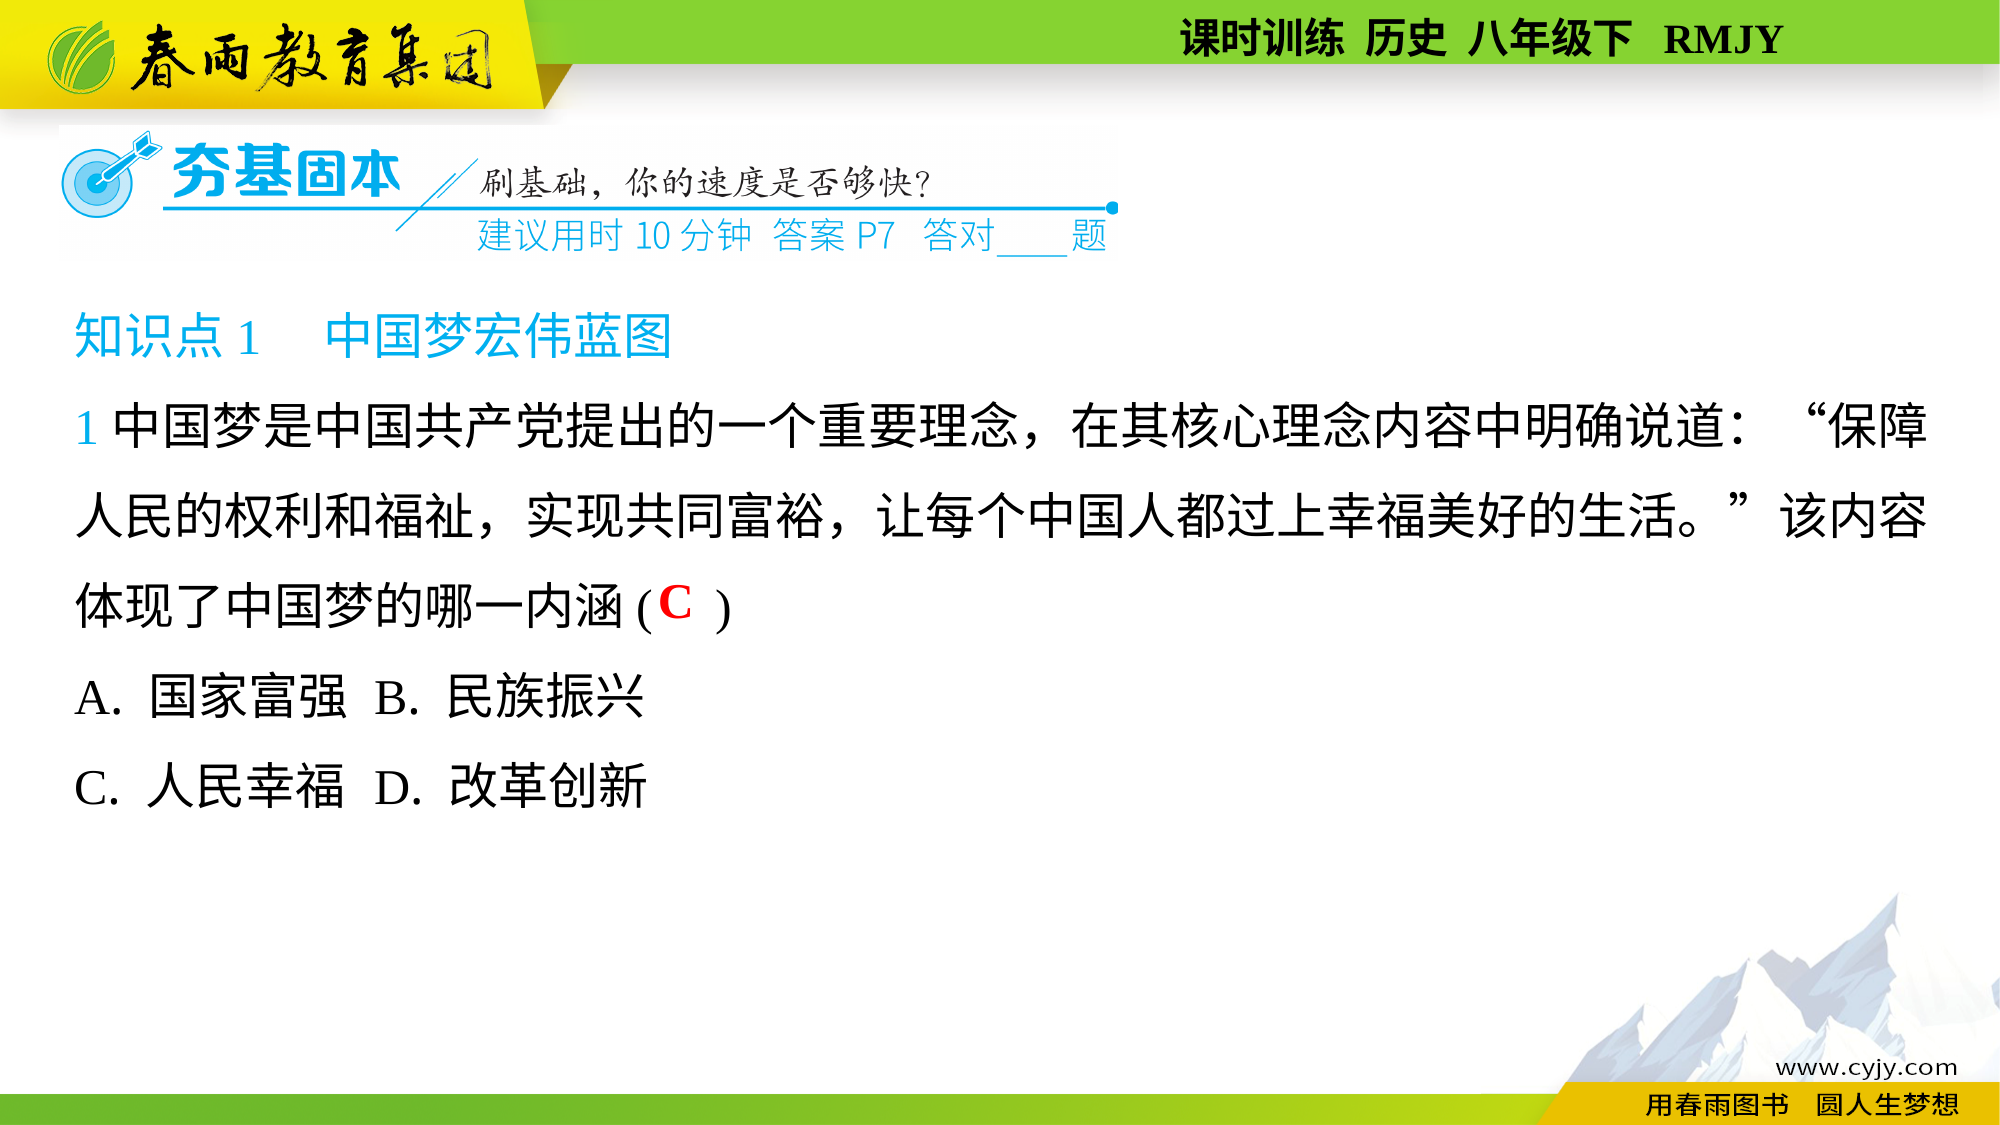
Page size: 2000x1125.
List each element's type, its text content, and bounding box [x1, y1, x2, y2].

picture [0, 0, 2000, 1125]
text_box C [643, 561, 709, 636]
list 知识点1 中国梦宏伟蓝图 1中国梦是中国共产党提出的一个重要理念，在其核心理念内容中明确说道：“保障人民的权利和福祉，实现共同富裕，让每个中国人都过上幸福美好的生活。”该内容体现了中国梦的哪一内涵( ) A. 国家富强 B. 民族振兴 C. 人民幸福 D. 改革创新 [59, 267, 1944, 817]
